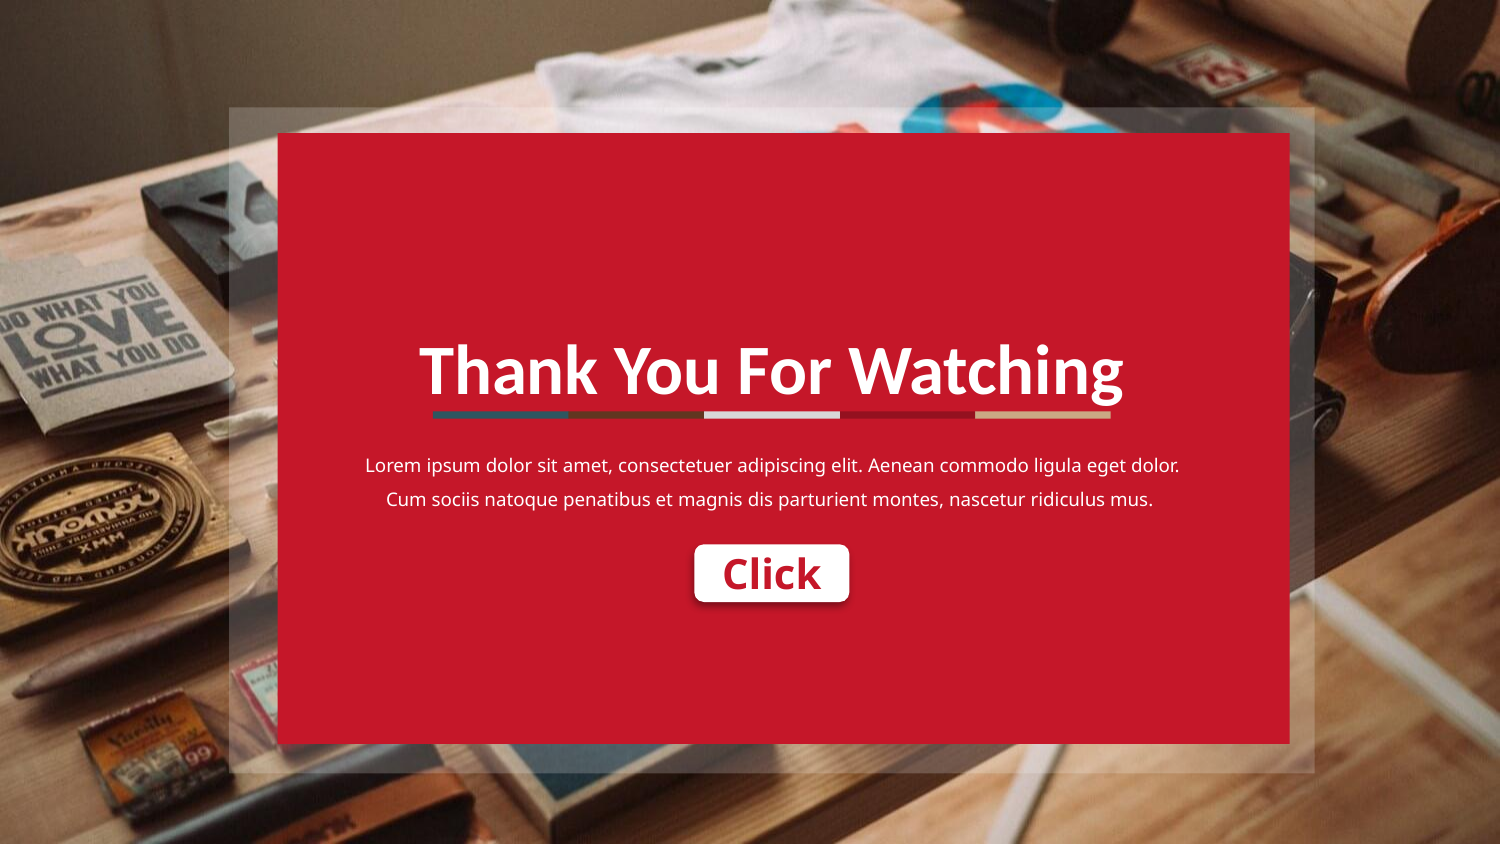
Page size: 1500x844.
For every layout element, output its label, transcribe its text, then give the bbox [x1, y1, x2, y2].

text_box [228, 106, 1316, 774]
text_box [277, 132, 1291, 745]
text_box Lorem ipsum dolor sit amet, consectetuer adipiscing elit. Aenean commodo ligula eget dolor. Cum sociis natoque penatibus et magnis dis parturient montes, nascetur ridiculus mus. [342, 435, 1201, 518]
text_box Thank You For Watching [404, 315, 1140, 416]
text_box Click [693, 543, 851, 604]
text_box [432, 411, 1111, 419]
picture [0, 0, 1500, 844]
